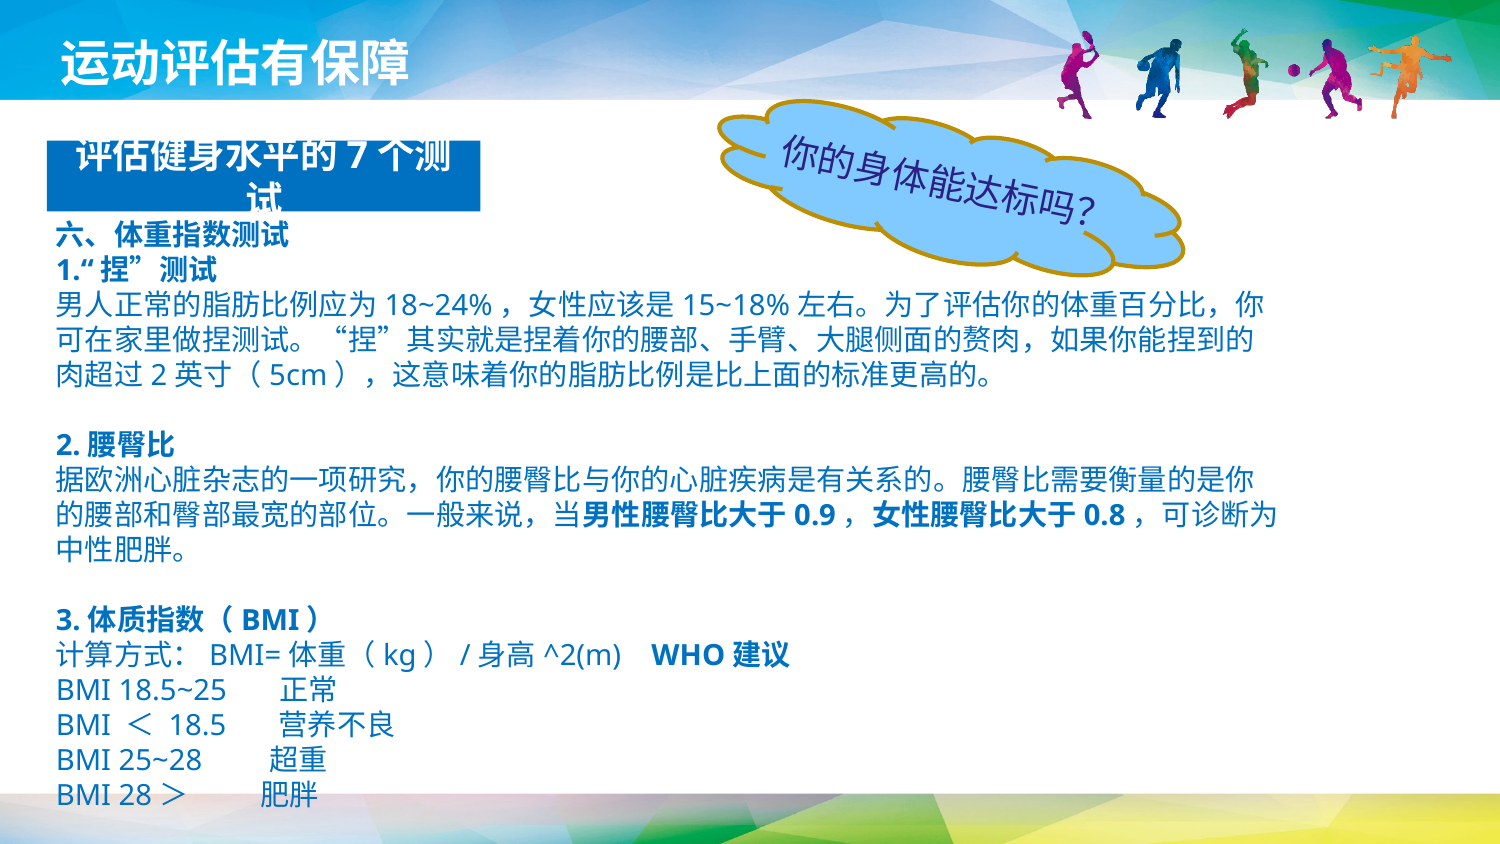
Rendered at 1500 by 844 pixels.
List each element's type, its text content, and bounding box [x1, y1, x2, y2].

text_box 运动评估有保障 [45, 24, 426, 99]
picture [0, 794, 1500, 844]
picture [317, 0, 1500, 119]
text_box 六、体重指数测试 1.“捏”测试 男人正常的脂肪比例应为18~24%，女性应该是15~18%左右。为了评估你的体重百分比，你可在家里做捏测试。“捏”其实就是捏着你的腰部、手臂、大腿侧面的赘肉，如果你能捏到的肉超过2英寸（5cm），这意味着你的脂肪比例是比上面的标准更高的。 2.腰臀比 据欧洲心脏杂志的一项研究，你的腰臀比与你的心脏疾病是有关系的。腰臀比需要衡量的是你的腰部和臀部最宽的部位。一般来说，当男性腰臀比大于0.9，女性腰臀比大于0.8，可诊断为中性肥胖。 3.体质指数（BMI） 计算方式：BMI=体重（kg）/身高^2(m) WHO建议 BMI 18.5~25 正常 BMI ＜ 18.5 营养不良 BMI 25~28 超重 BMI 28＞ 肥胖 [41, 209, 1296, 819]
text_box 评估健身水平的7个测试 [45, 139, 482, 209]
text_box [717, 98, 1150, 209]
text_box 你的身体能达标吗？ [761, 116, 1223, 209]
